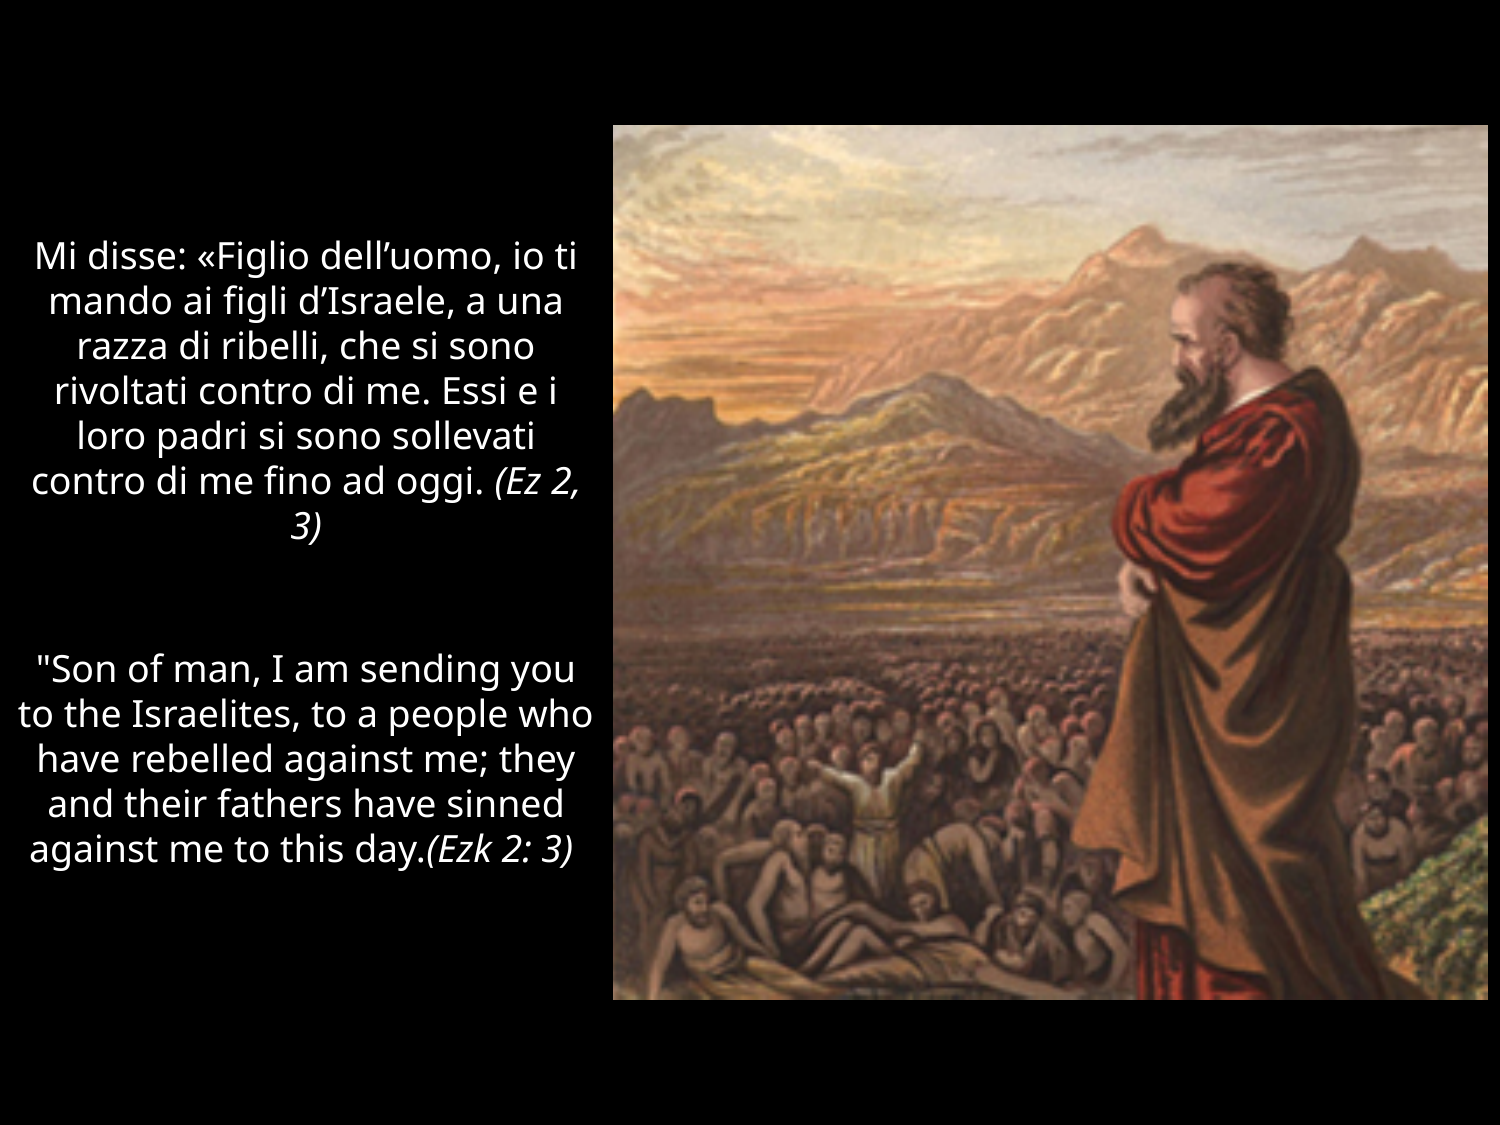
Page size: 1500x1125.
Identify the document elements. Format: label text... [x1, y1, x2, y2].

text_box "Son of man, I am sending you to the Israelites, to a people who have rebelled against me; they and their fathers have sinned against me to this day.(Ezk 2: 3) [0, 637, 613, 878]
text_box Mi disse: «Figlio dell’uomo, io ti mando ai figli d’Israele, a una razza di ribelli, che si sono rivoltati contro di me. Essi e i loro padri si sono sollevati contro di me fino ad oggi. (Ez 2, 3) [0, 224, 613, 555]
picture [613, 125, 1488, 1000]
